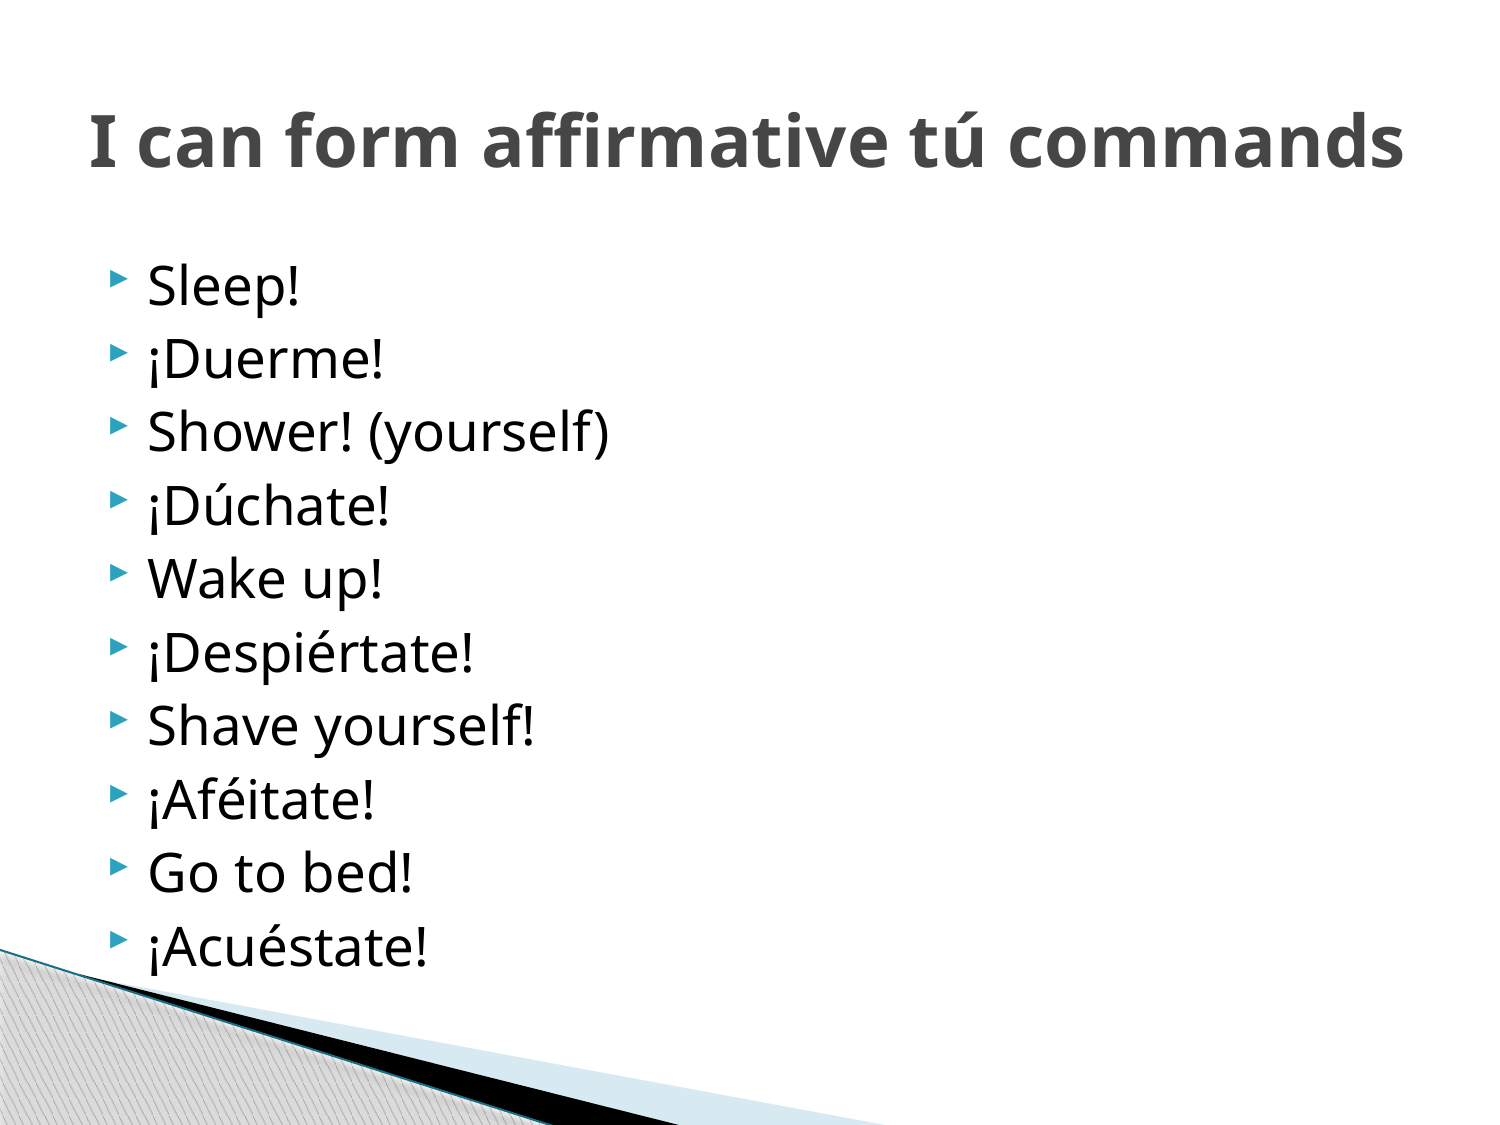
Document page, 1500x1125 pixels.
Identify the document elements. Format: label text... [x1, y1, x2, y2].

list Sleep! ¡Duerme! Shower! (yourself) ¡Dúchate! Wake up! ¡Despiértate! Shave yourself! ¡Aféitate! Go to bed! ¡Acuéstate! [75, 243, 1425, 986]
title I can form affirmative tú commands [75, 45, 1425, 233]
